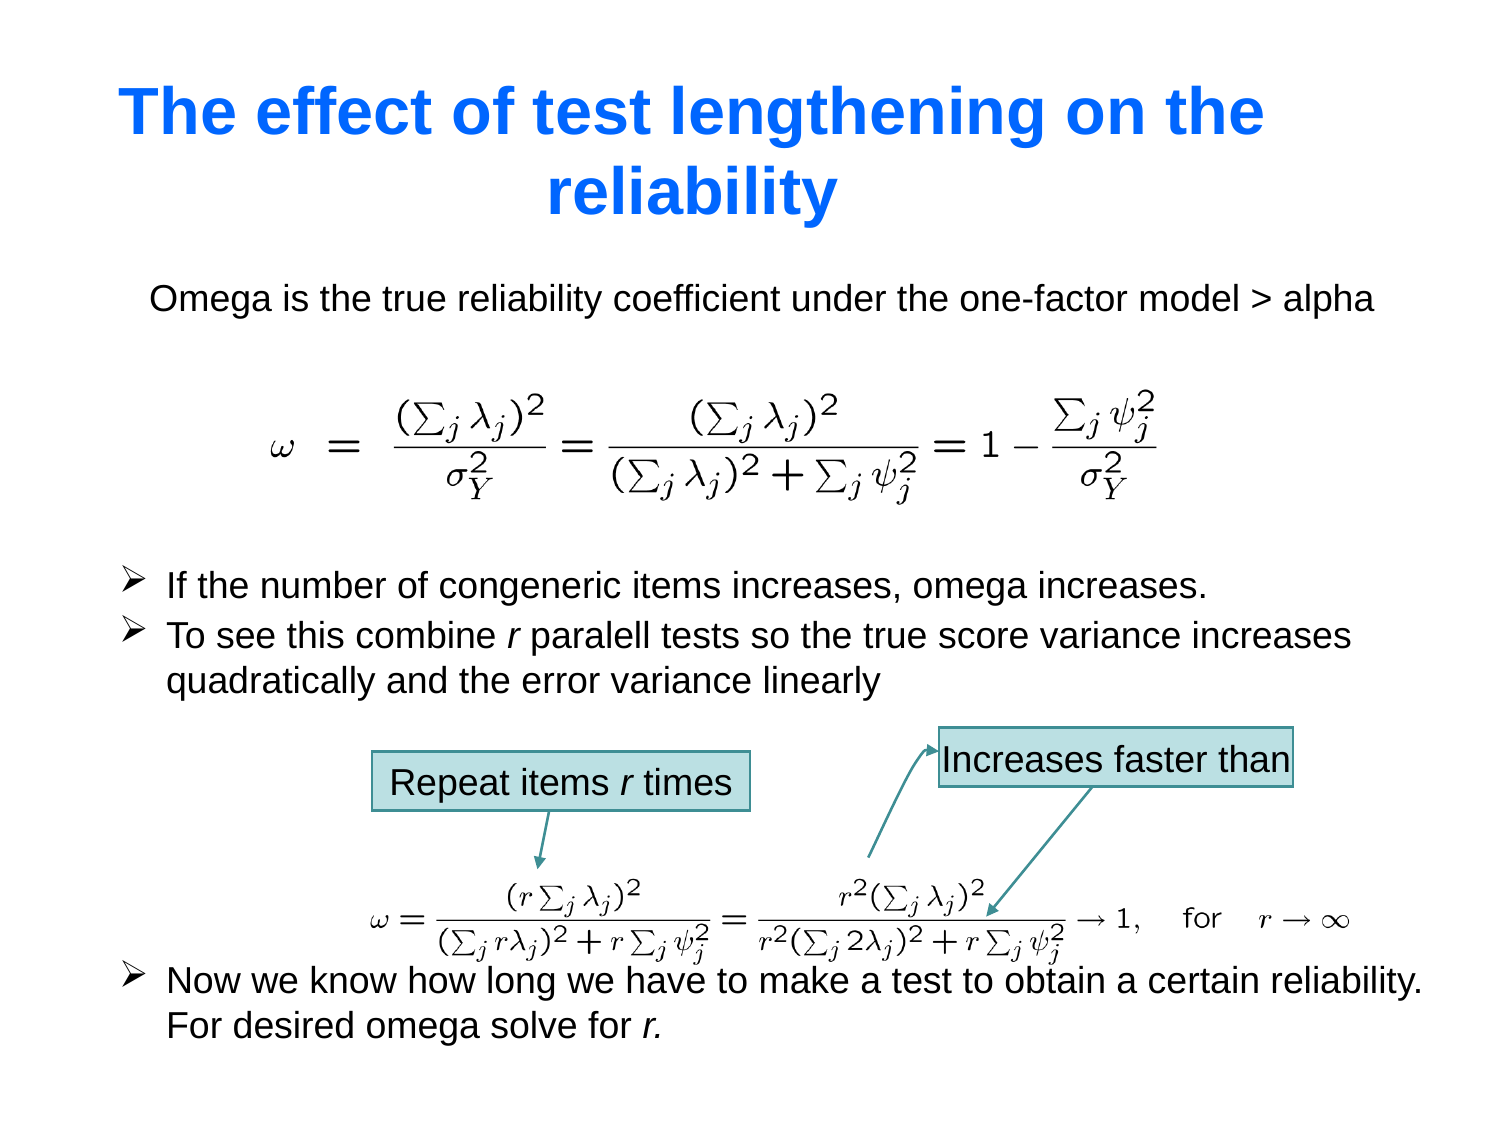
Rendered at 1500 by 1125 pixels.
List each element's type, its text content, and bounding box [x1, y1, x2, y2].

picture [369, 877, 1350, 965]
text_box [533, 810, 550, 870]
title The effect of test lengthening on the reliability [17, 54, 1368, 243]
text_box Omega is the true reliability coefficient under the one-factor model > alpha [134, 266, 1390, 327]
text_box If the number of congeneric items increases, omega increases. To see this combine r paralell tests so the true score variance increases quadratically and the error variance linearly Now we know how long we have to make a test to obtain a certain reliability. For desired omega solve for r. Now [29, 503, 1467, 1125]
picture [268, 389, 1157, 506]
text_box Increases faster than [939, 727, 1294, 787]
text_box [868, 743, 940, 858]
text_box Repeat items r times [372, 751, 750, 811]
